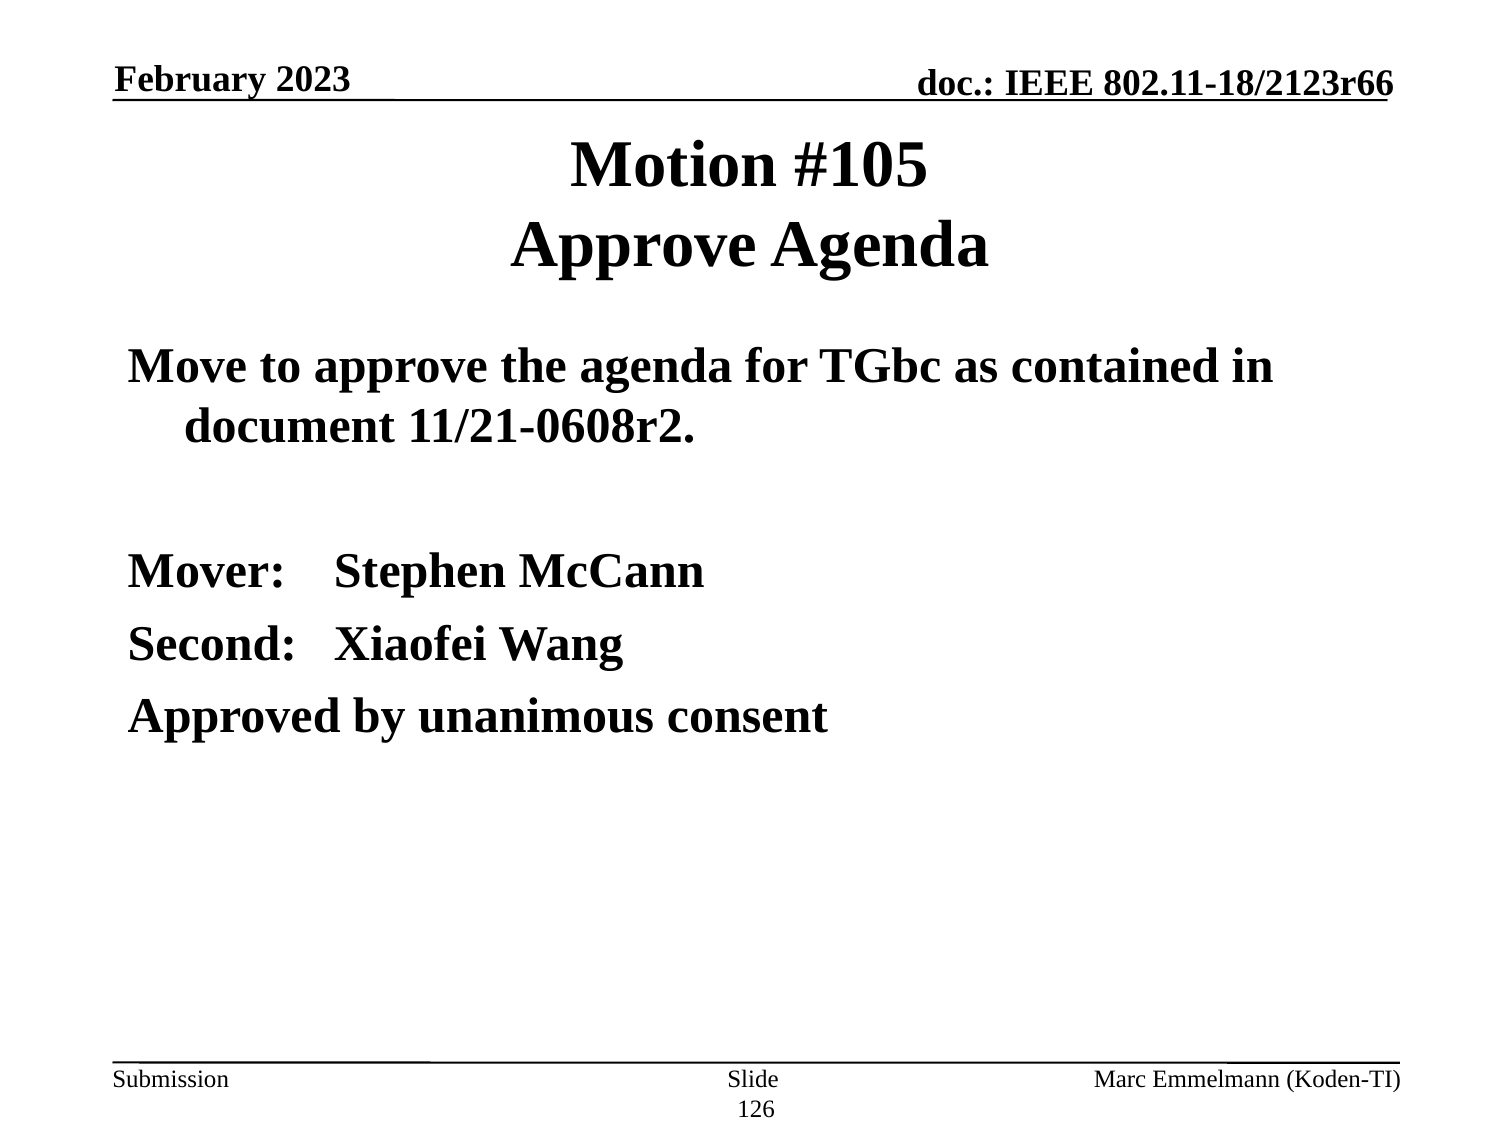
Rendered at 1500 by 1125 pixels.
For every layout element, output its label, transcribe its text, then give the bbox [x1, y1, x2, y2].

footer Marc Emmelmann (Koden-TI) [878, 1061, 1402, 1093]
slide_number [114, 54, 423, 100]
title Motion #105 Approve Agenda [112, 112, 1388, 288]
slide_number Slide 126 [712, 1061, 800, 1123]
list Move to approve the agenda for TGbc as contained in document 11/21-0608r2. Mover: Stephen McCann Second: Xiaofei Wang Approved by unanimous consent [112, 324, 1388, 1000]
